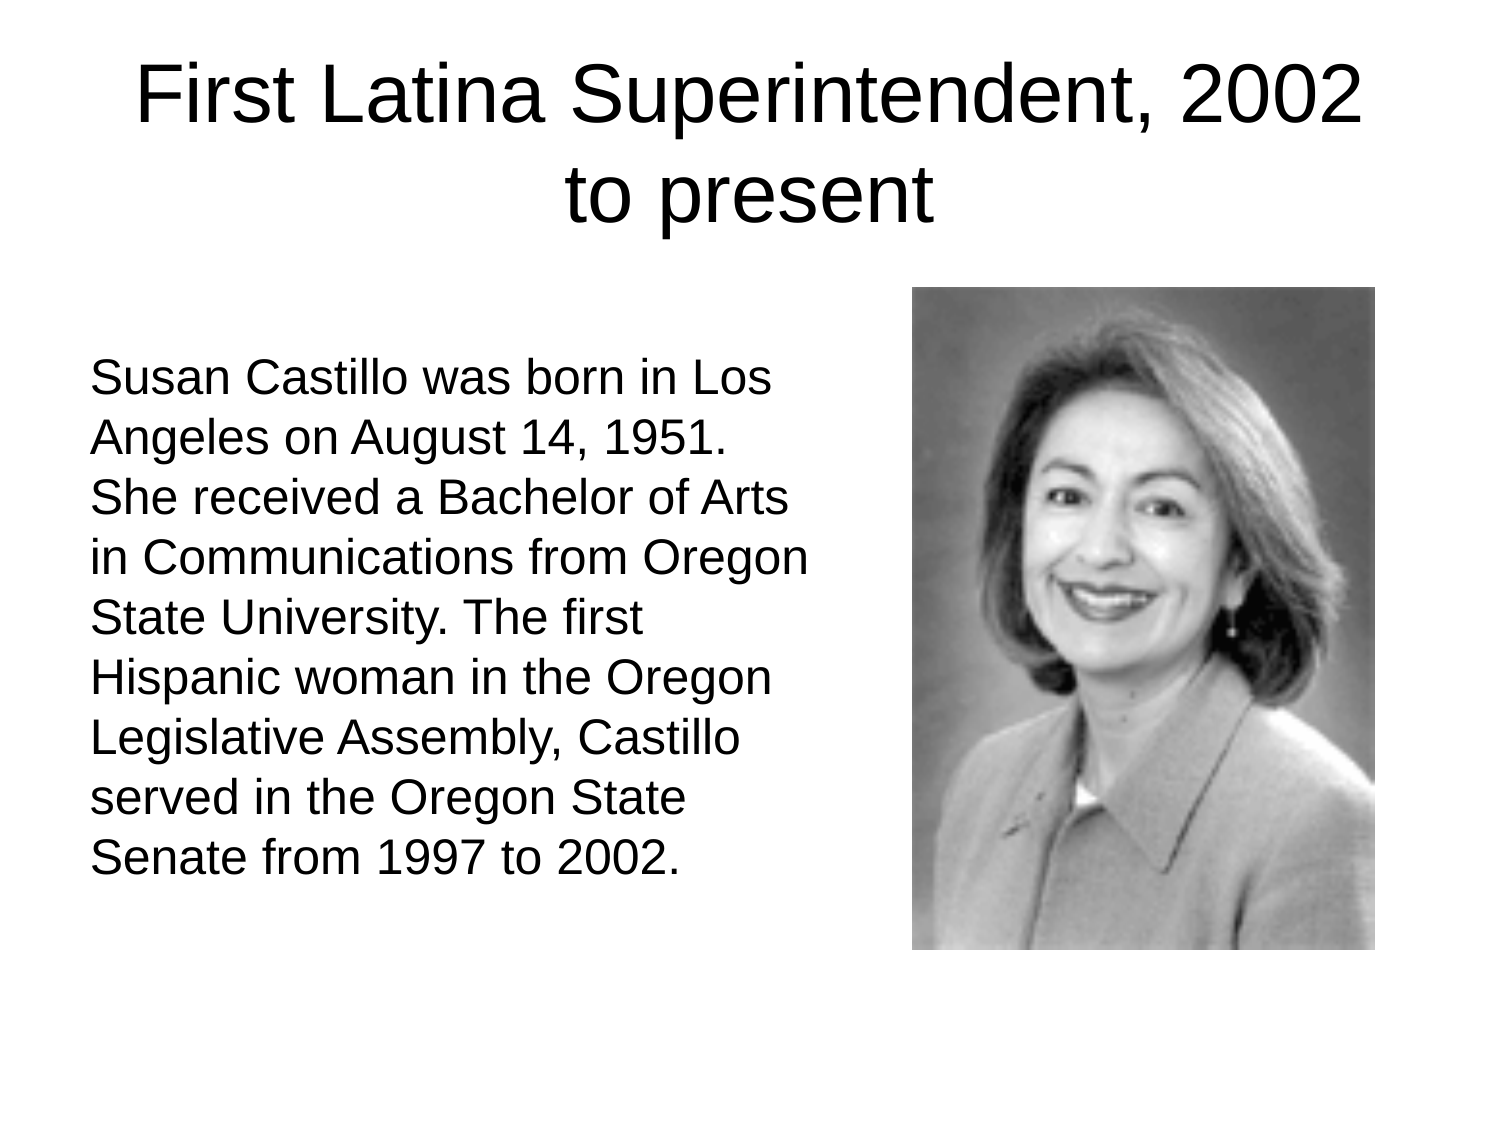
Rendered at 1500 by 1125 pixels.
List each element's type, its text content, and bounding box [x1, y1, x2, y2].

text_box Susan Castillo was born in Los Angeles on August 14, 1951. She received a Bachelor of Arts in Communications from Oregon State University. The first Hispanic woman in the Oregon Legislative Assembly, Castillo served in the Oregon State Senate from 1997 to 2002. [74, 337, 825, 893]
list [912, 287, 1376, 951]
title First Latina Superintendent, 2002 to present [74, 44, 1426, 233]
